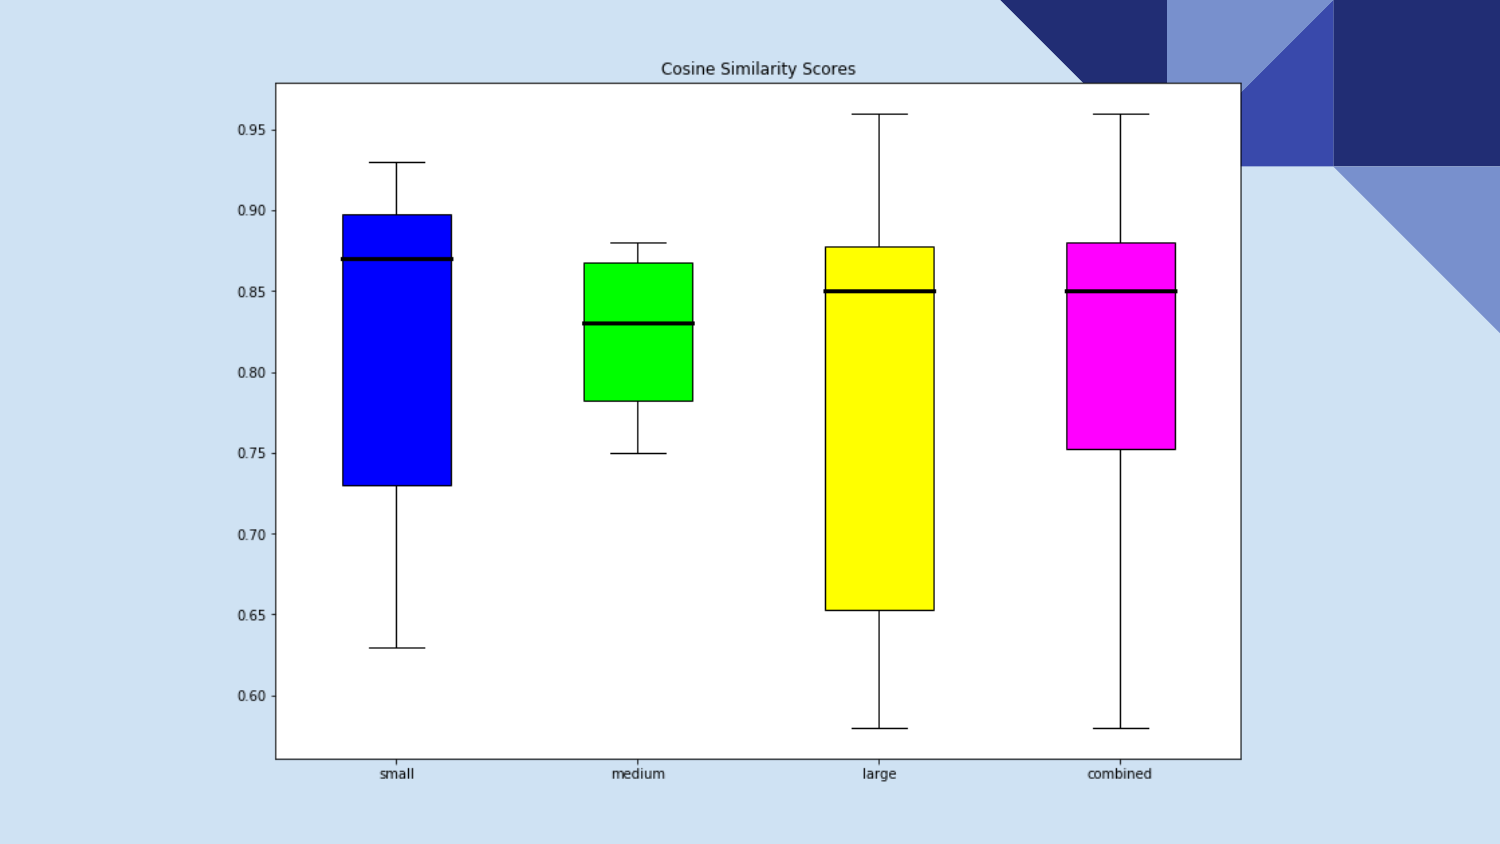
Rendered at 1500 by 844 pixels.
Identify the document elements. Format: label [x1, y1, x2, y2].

picture [227, 52, 1250, 791]
